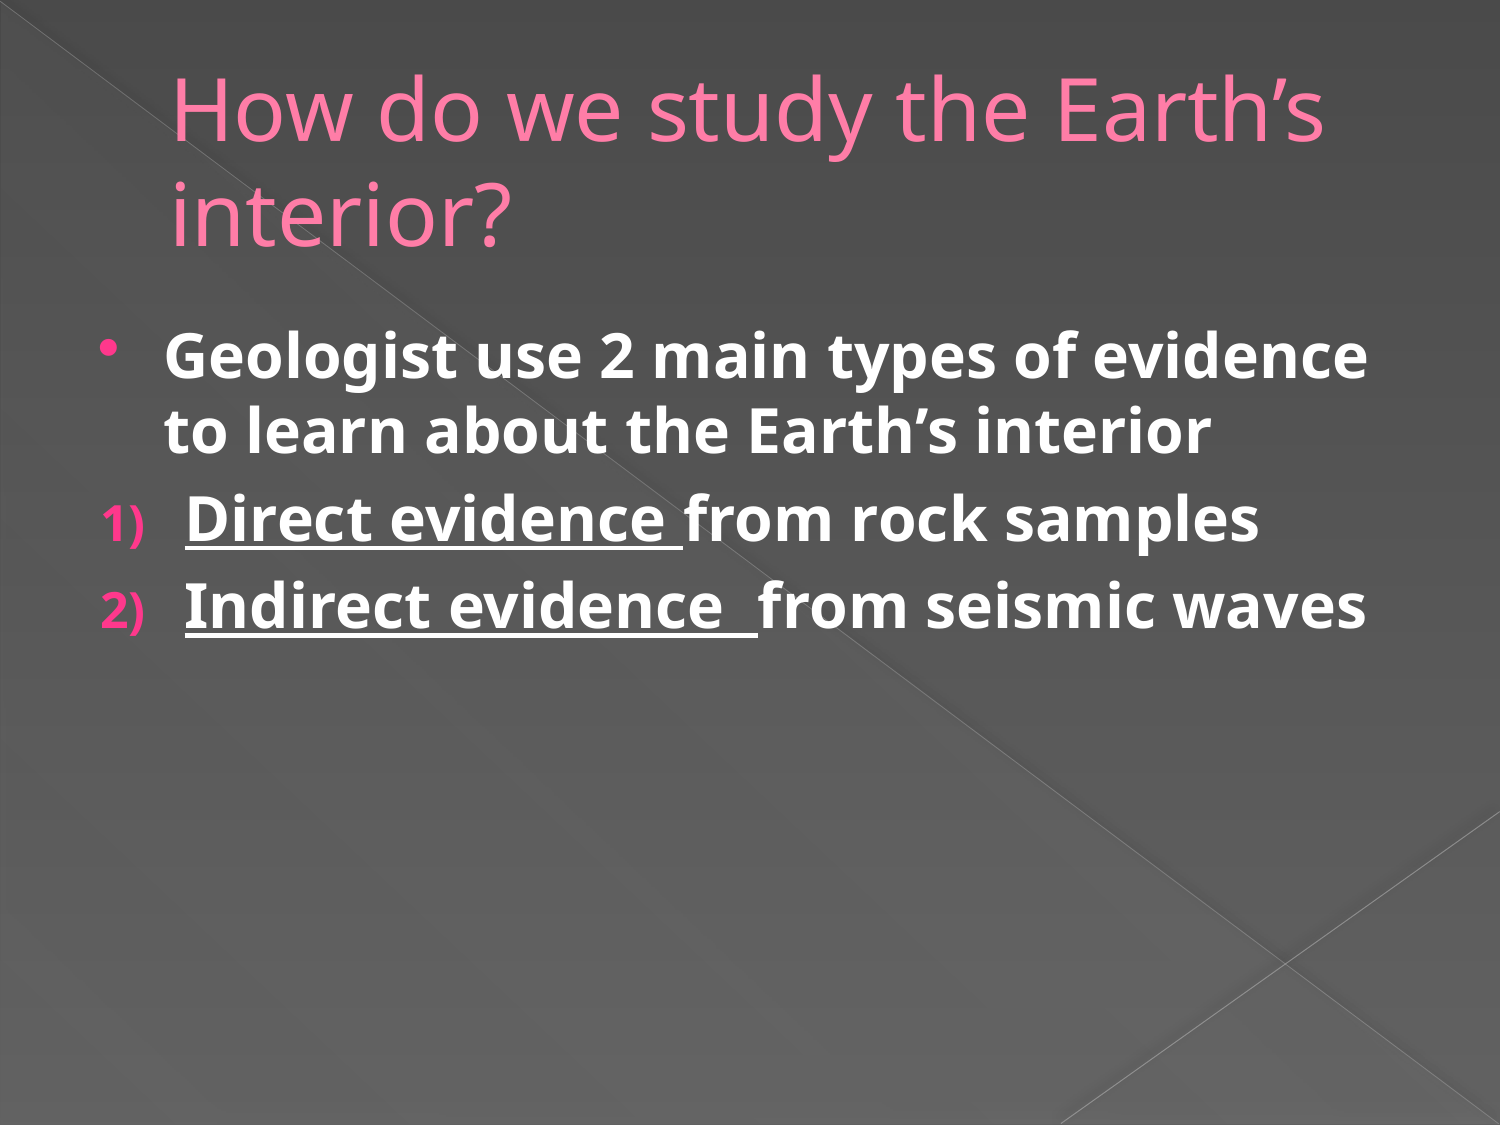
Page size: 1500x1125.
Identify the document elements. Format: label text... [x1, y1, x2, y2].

title How do we study the Earth’s interior? [75, 43, 1425, 274]
list Geologist use 2 main types of evidence to learn about the Earth’s interior Direct evidence from rock samples Indirect evidence from seismic waves [75, 308, 1425, 1059]
